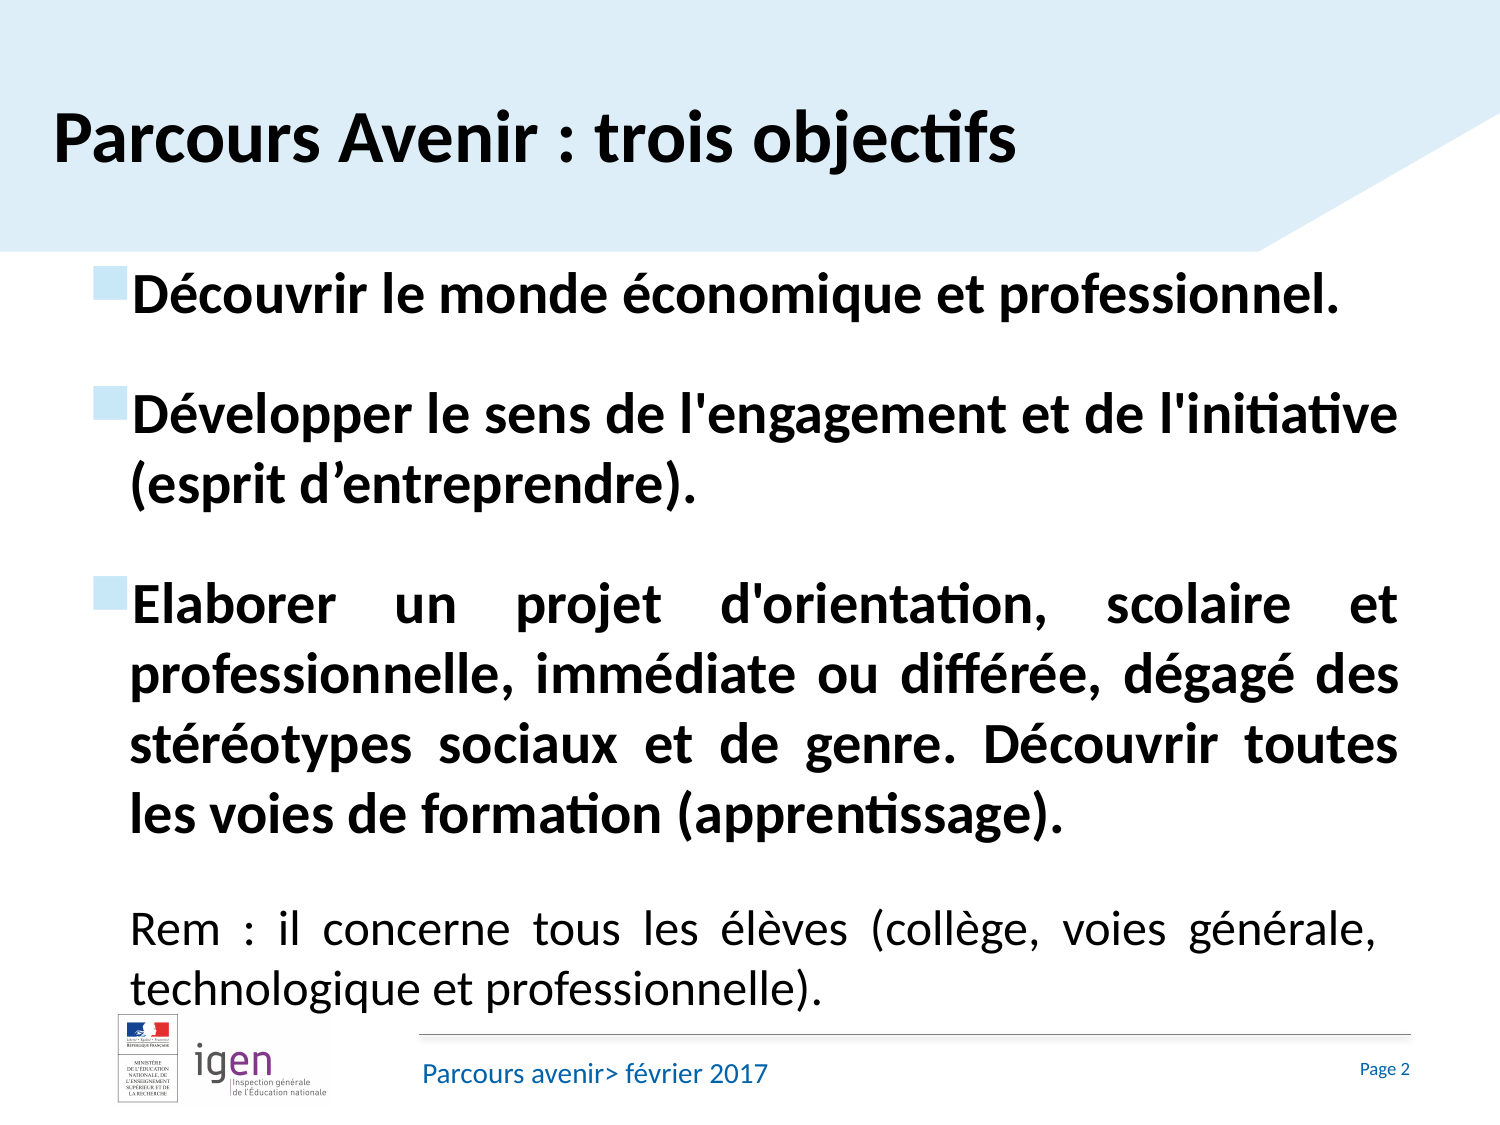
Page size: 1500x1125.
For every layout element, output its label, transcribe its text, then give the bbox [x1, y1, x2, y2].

list Découvrir le monde économique et professionnel. Développer le sens de l'engagement et de l'initiative (esprit d’entreprendre). Elaborer un projet d'orientation, scolaire et professionnelle, immédiate ou différée, dégagé des stéréotypes sociaux et de genre. Découvrir toutes les voies de formation (apprentissage). Rem : il concerne tous les élèves (collège, voies générale, technologique et professionnelle). [88, 255, 1400, 1012]
title Parcours Avenir : trois objectifs [53, 21, 1447, 244]
picture [112, 1012, 332, 1108]
